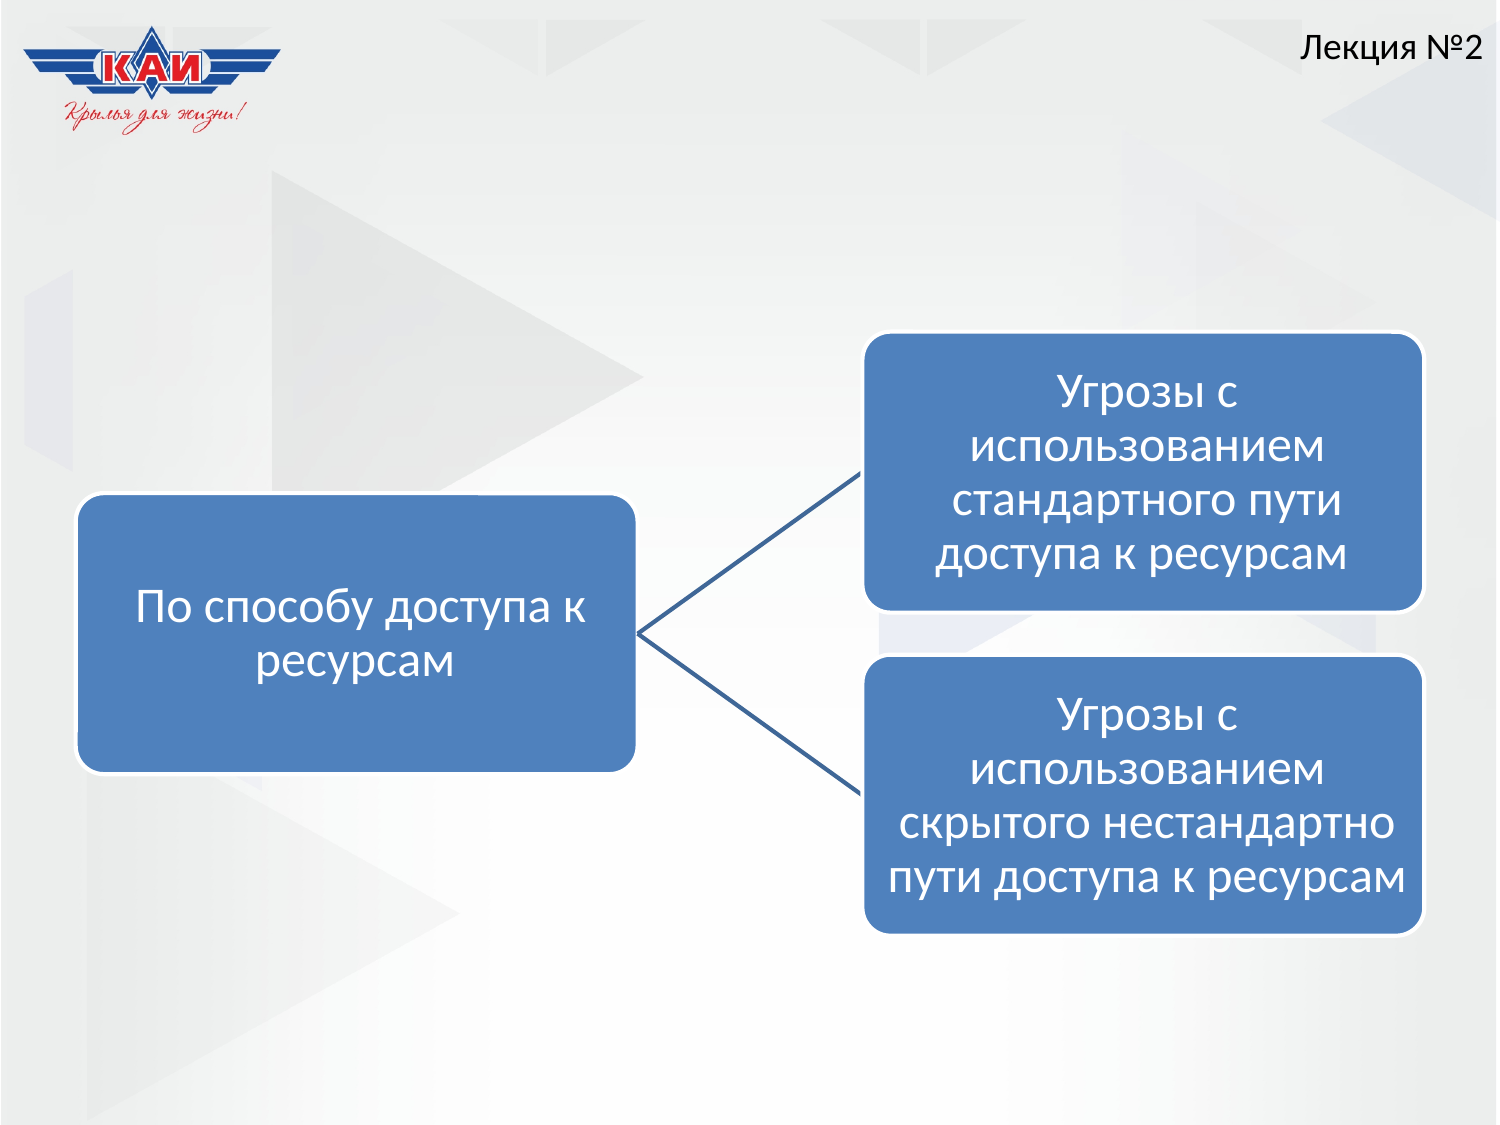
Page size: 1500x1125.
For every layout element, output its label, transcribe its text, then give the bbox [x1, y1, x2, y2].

text_box Лекция №2 [1285, 14, 1499, 75]
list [74, 262, 1426, 1006]
picture [0, 0, 1500, 1125]
